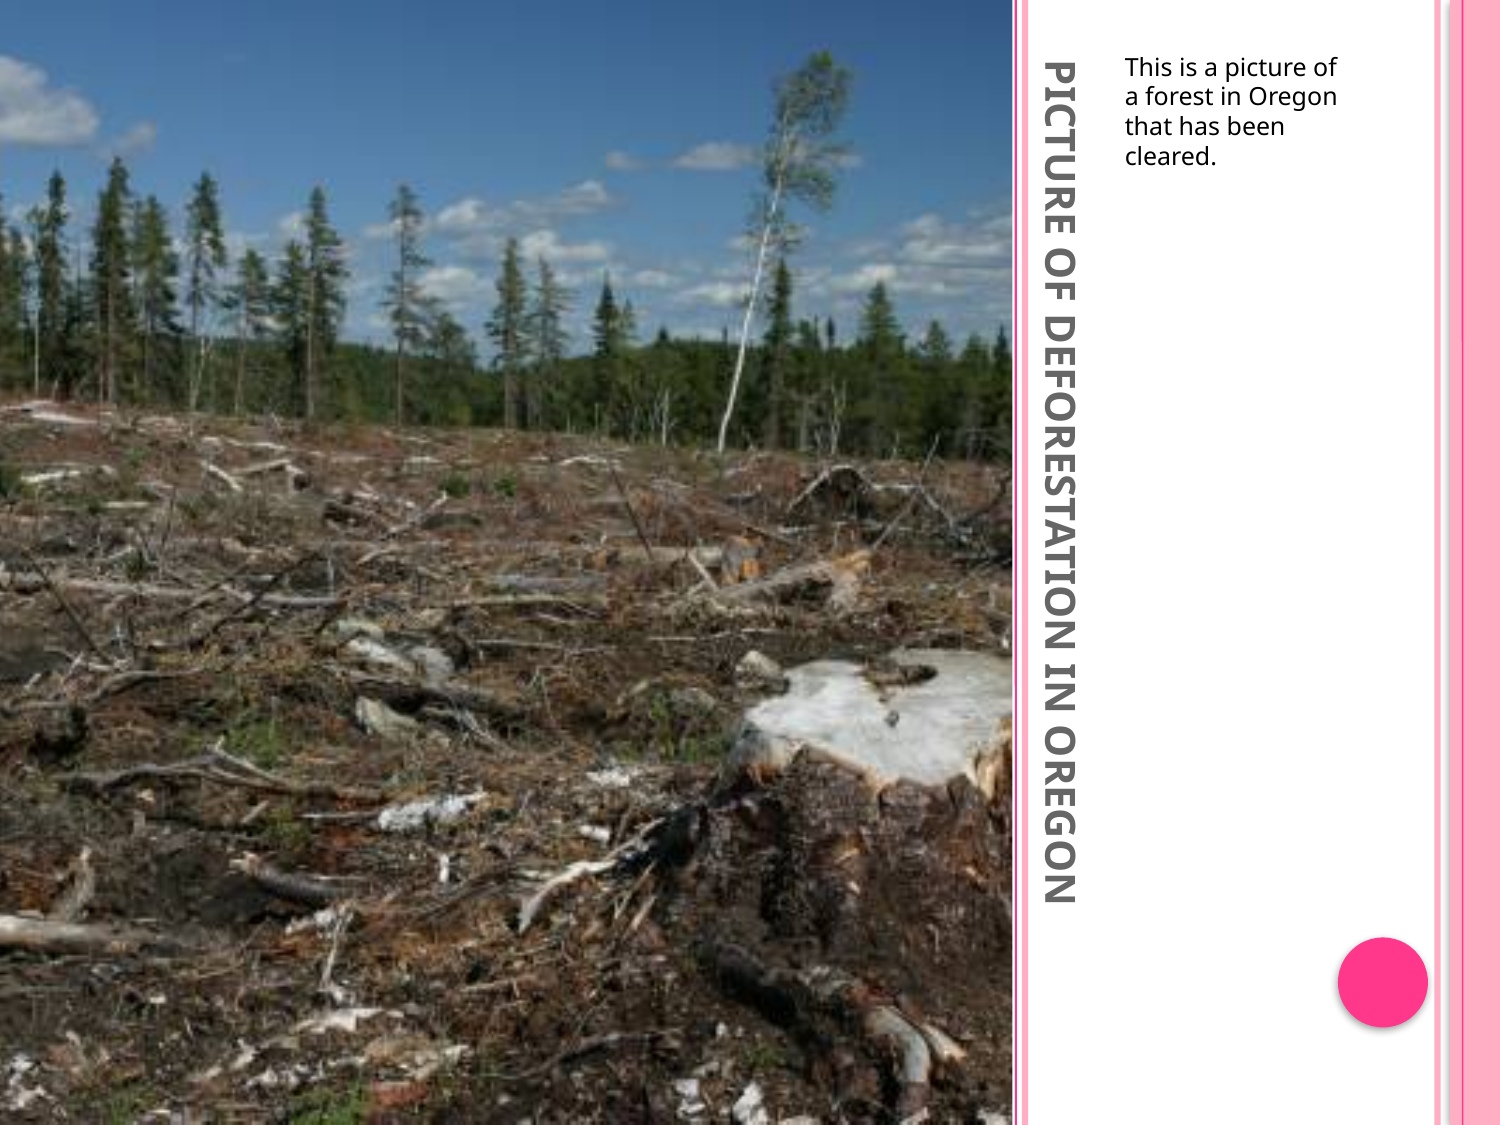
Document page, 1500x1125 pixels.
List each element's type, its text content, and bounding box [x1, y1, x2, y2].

list This is a picture of a forest in Oregon that has been cleared. [1109, 43, 1360, 857]
title Picture of deforestation in Oregon [1029, 45, 1105, 1080]
picture [0, 0, 1013, 1125]
